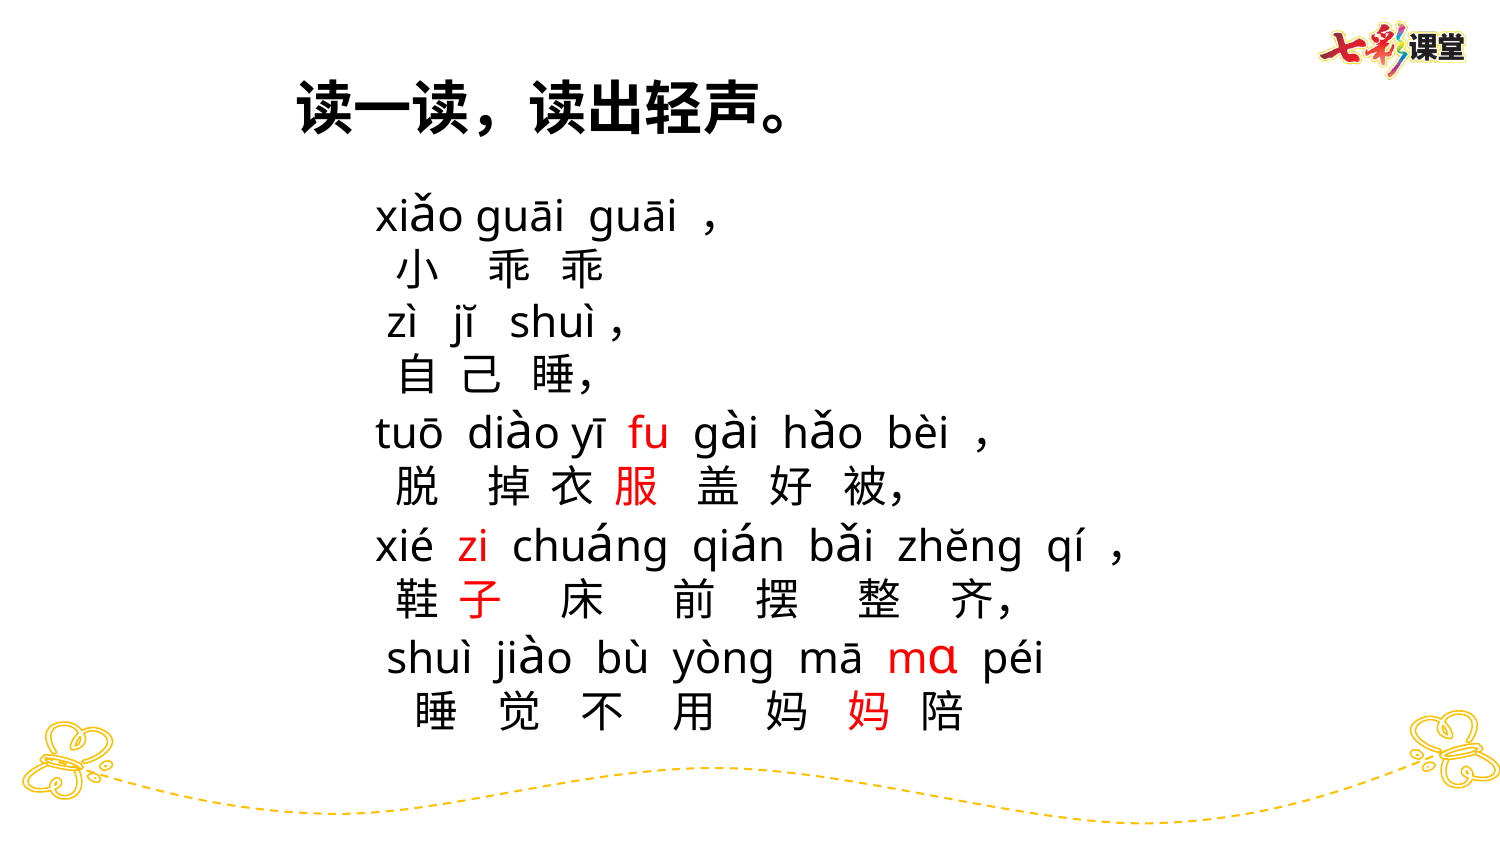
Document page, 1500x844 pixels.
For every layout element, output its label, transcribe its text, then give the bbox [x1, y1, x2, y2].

text_box 读一读，读出轻声。 [253, 66, 804, 146]
picture [1316, 20, 1468, 80]
text_box xiǎo guāi guāi ， 小 乖 乖 zì jĭ shuì， 自 己 睡， tuō diào yī fu gài hǎo bèi ， 脱 掉 衣 服 盖 好 被， xié zi chuáng qián bǎi zhĕng qí ， 鞋 子 床 前 摆 整 齐， shuì jiào bù yòng mā mɑ péi 睡 觉 不 用 妈 妈 陪 [360, 173, 1176, 797]
